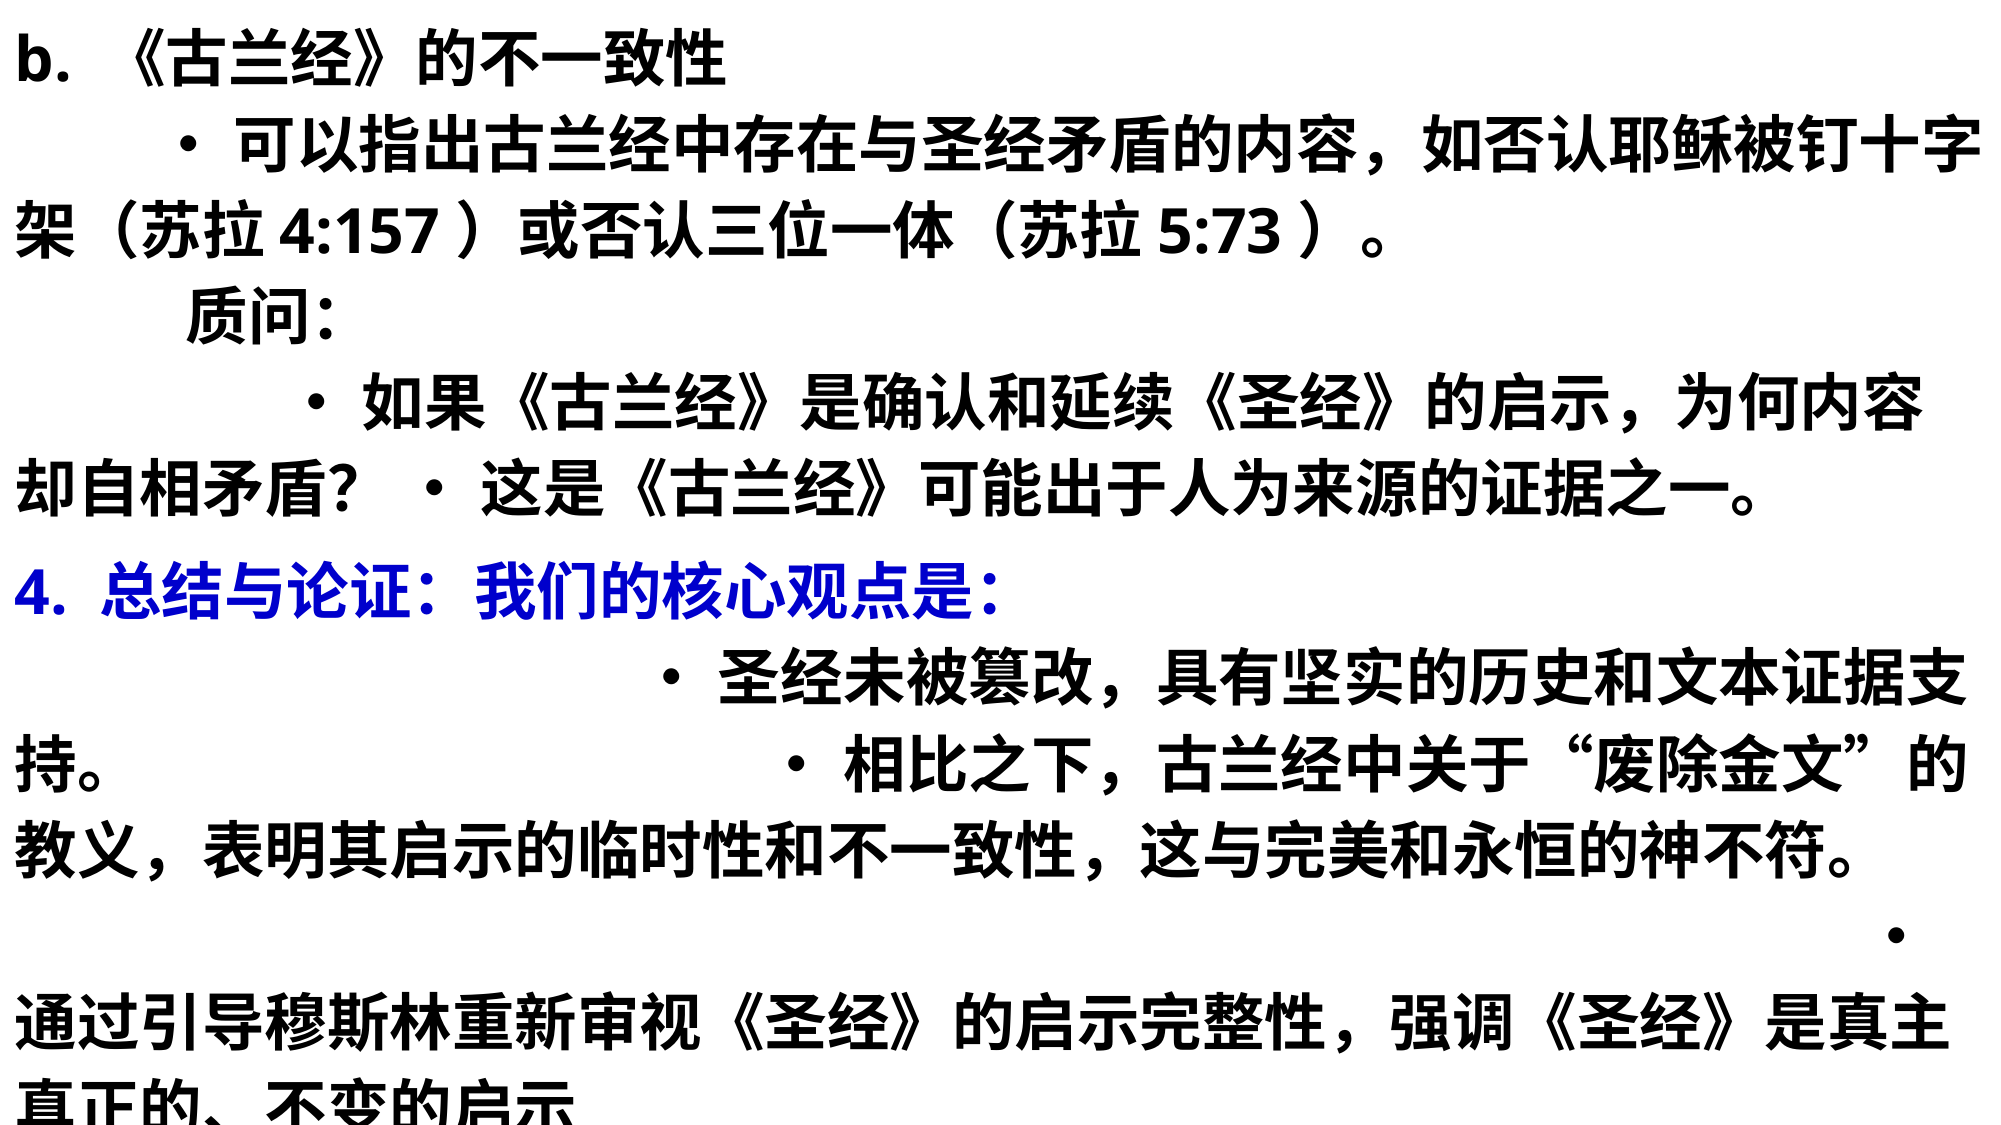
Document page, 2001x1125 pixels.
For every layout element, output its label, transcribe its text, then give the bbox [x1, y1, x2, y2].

text_box b. 《古兰经》的不一致性 • 可以指出古兰经中存在与圣经矛盾的内容，如否认耶稣被钉十字架（苏拉4:157）或否认三位一体（苏拉5:73）。 质问： • 如果《古兰经》是确认和延续《圣经》的启示，为何内容却自相矛盾？ • 这是《古兰经》可能出于人为来源的证据之一。 4. 总结与论证：我们的核心观点是： • 圣经未被篡改，具有坚实的历史和文本证据支持。 • 相比之下，古兰经中关于“废除金文”的教义，表明其启示的临时性和不一致性，这与完美和永恒的神不符。 • 通过引导穆斯林重新审视《圣经》的启示完整性，强调《圣经》是真主真正的、不变的启示 [0, 0, 2000, 1125]
